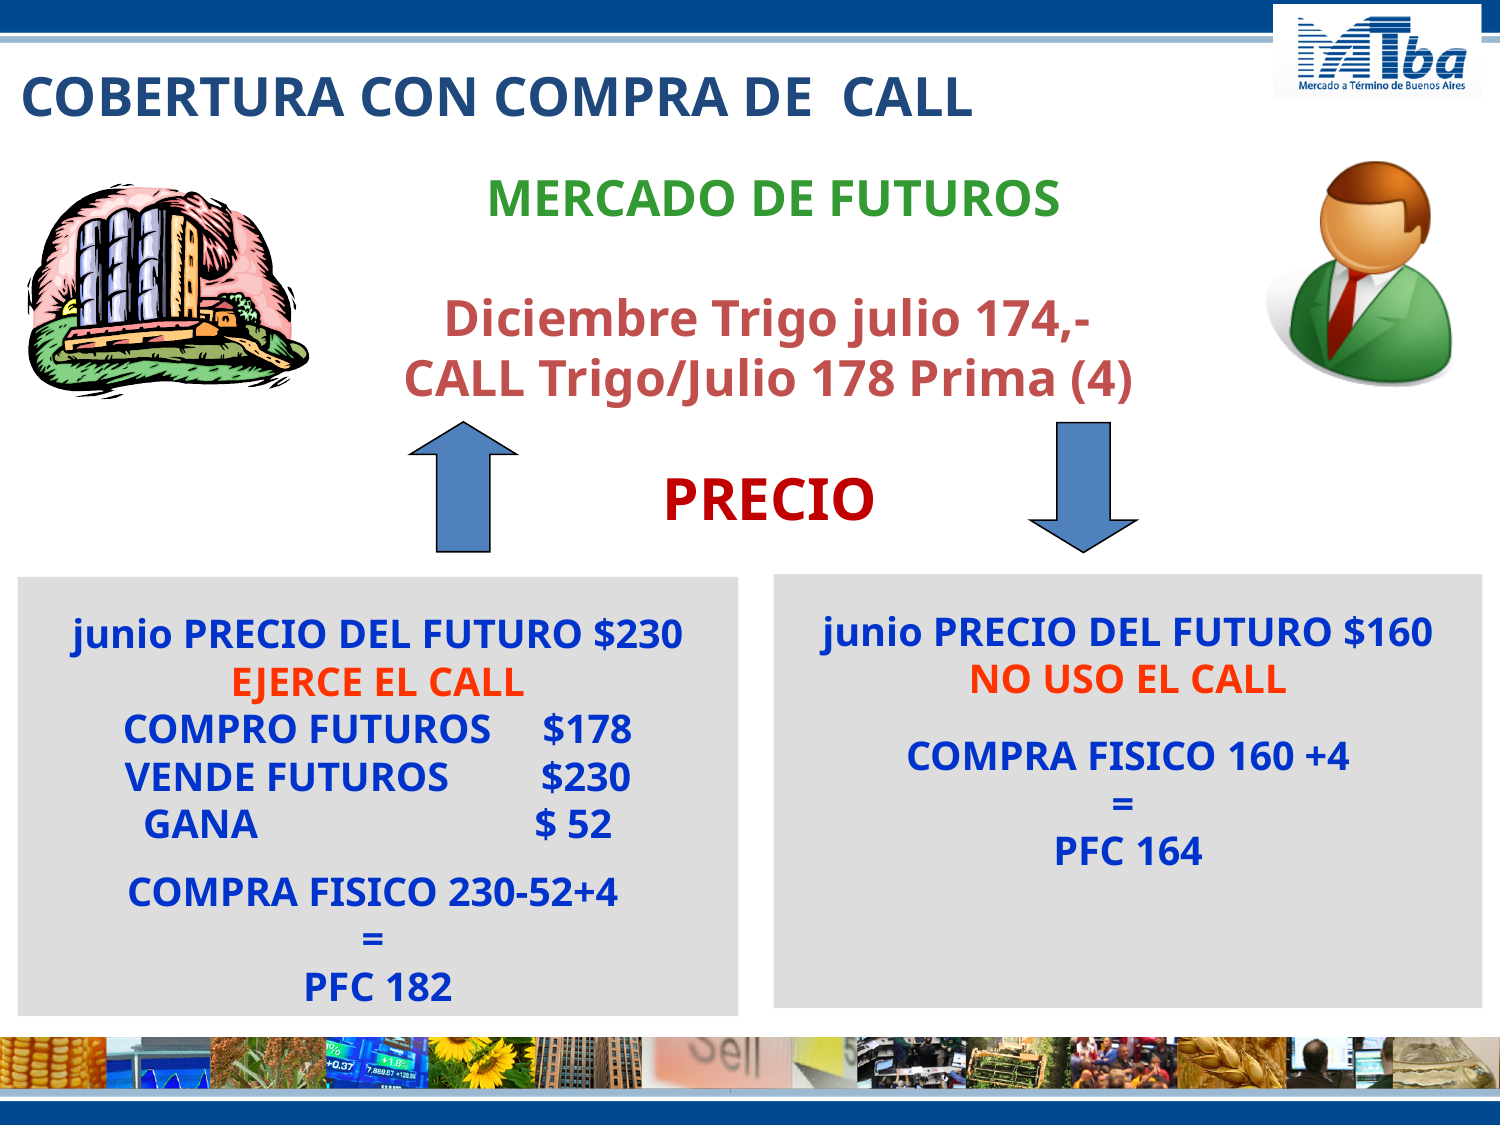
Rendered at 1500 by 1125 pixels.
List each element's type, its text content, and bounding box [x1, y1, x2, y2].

text_box junio PRECIO DEL FUTURO $230 EJERCE EL CALL COMPRO FUTUROS $178 VENDE FUTUROS $230 GANA $ 52 COMPRA FISICO 230-52+4 = PFC 182 [17, 576, 739, 1017]
text_box [1030, 422, 1137, 553]
text_box [410, 421, 517, 552]
picture [23, 178, 314, 404]
picture [0, 0, 1500, 99]
text_box junio PRECIO DEL FUTURO $160 NO USO EL CALL COMPRA FISICO 160 +4 = PFC 164 [773, 574, 1483, 1009]
picture [1254, 160, 1483, 390]
picture [0, 1037, 1500, 1125]
text_box COBERTURA CON COMPRA DE CALL [5, 50, 1424, 223]
text_box PRECIO [648, 454, 892, 540]
text_box MERCADO DE FUTUROS Diciembre Trigo julio 174,- CALL Trigo/Julio 178 Prima (4) [336, 223, 1211, 413]
